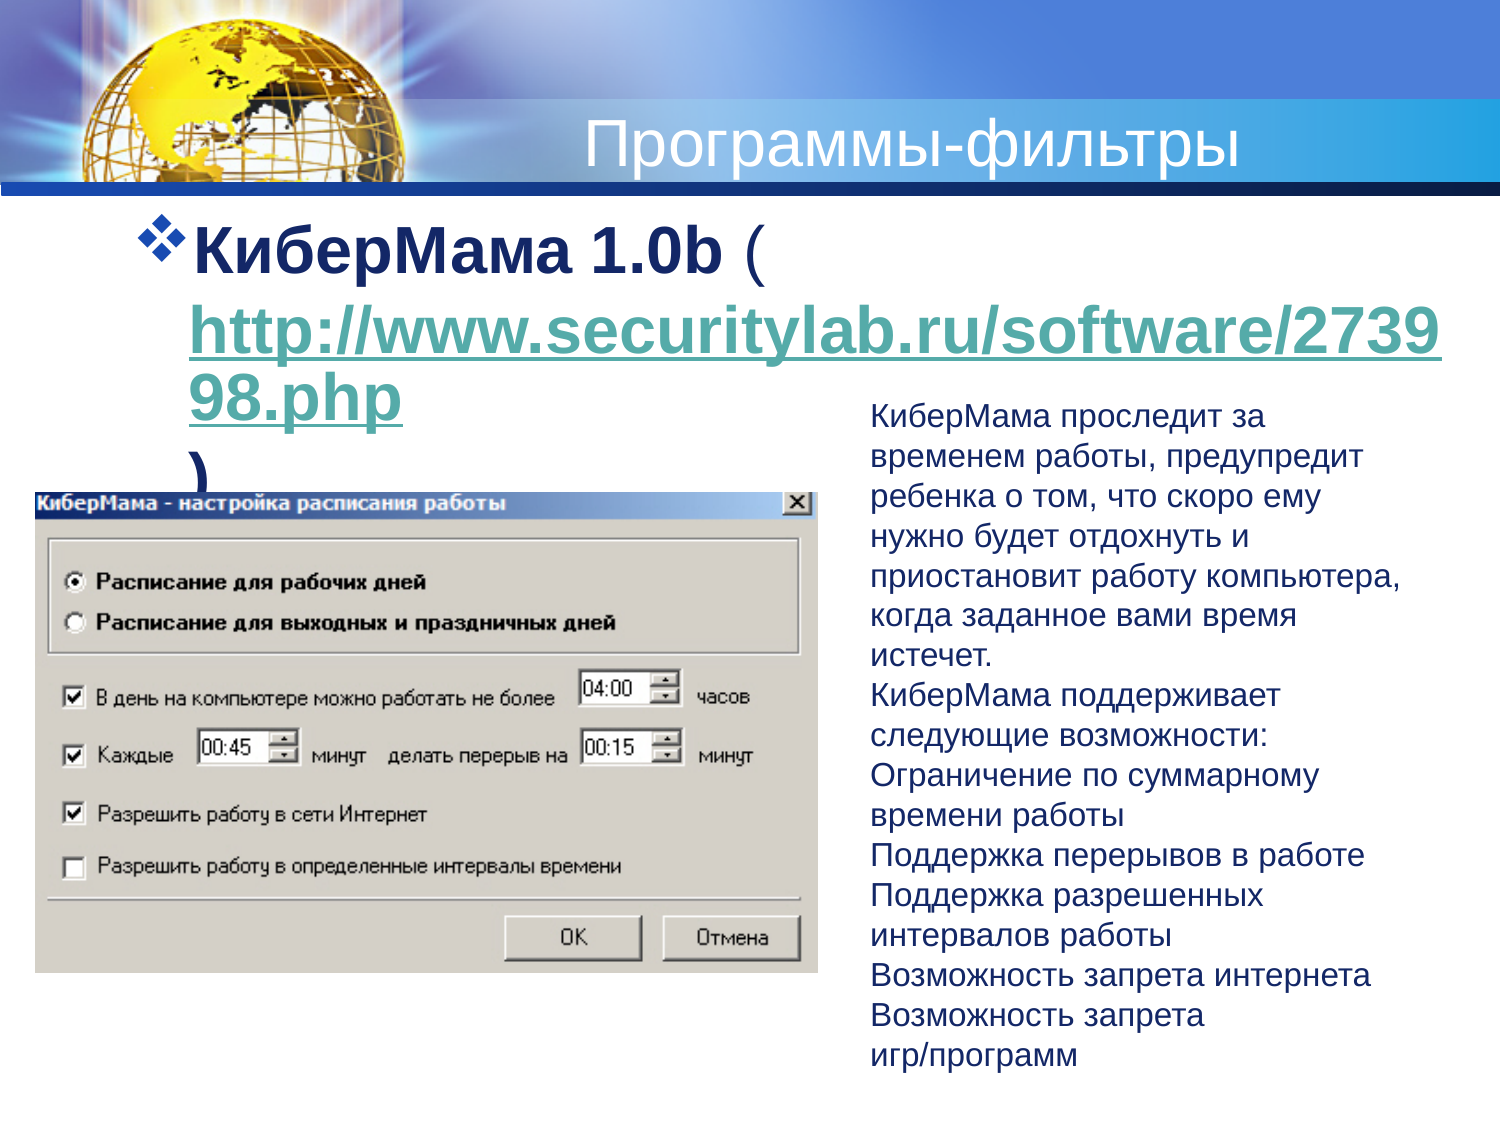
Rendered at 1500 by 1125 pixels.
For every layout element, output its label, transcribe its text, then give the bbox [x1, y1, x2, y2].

picture [0, 0, 1500, 185]
list КиберМама 1.0b (http://www.securitylab.ru/software/273998.php) [116, 198, 1468, 1037]
text_box КиберМама проследит за временем работы, предупредит ребенка о том, что скоро ему нужно будет отдохнуть и приостановит работу компьютера, когда заданное вами время истечет. КиберМама поддерживает следующие возможности: Ограничение по суммарному времени работы Поддержка перерывов в работе Поддержка разрешенных интервалов работы Возможность запрета интернета Возможность запрета игр/программ [855, 386, 1418, 1125]
picture [34, 491, 818, 973]
title Программы-фильтры [399, 99, 1426, 181]
text_box 50% детей выходят в Интернет одни [298, 99, 412, 183]
